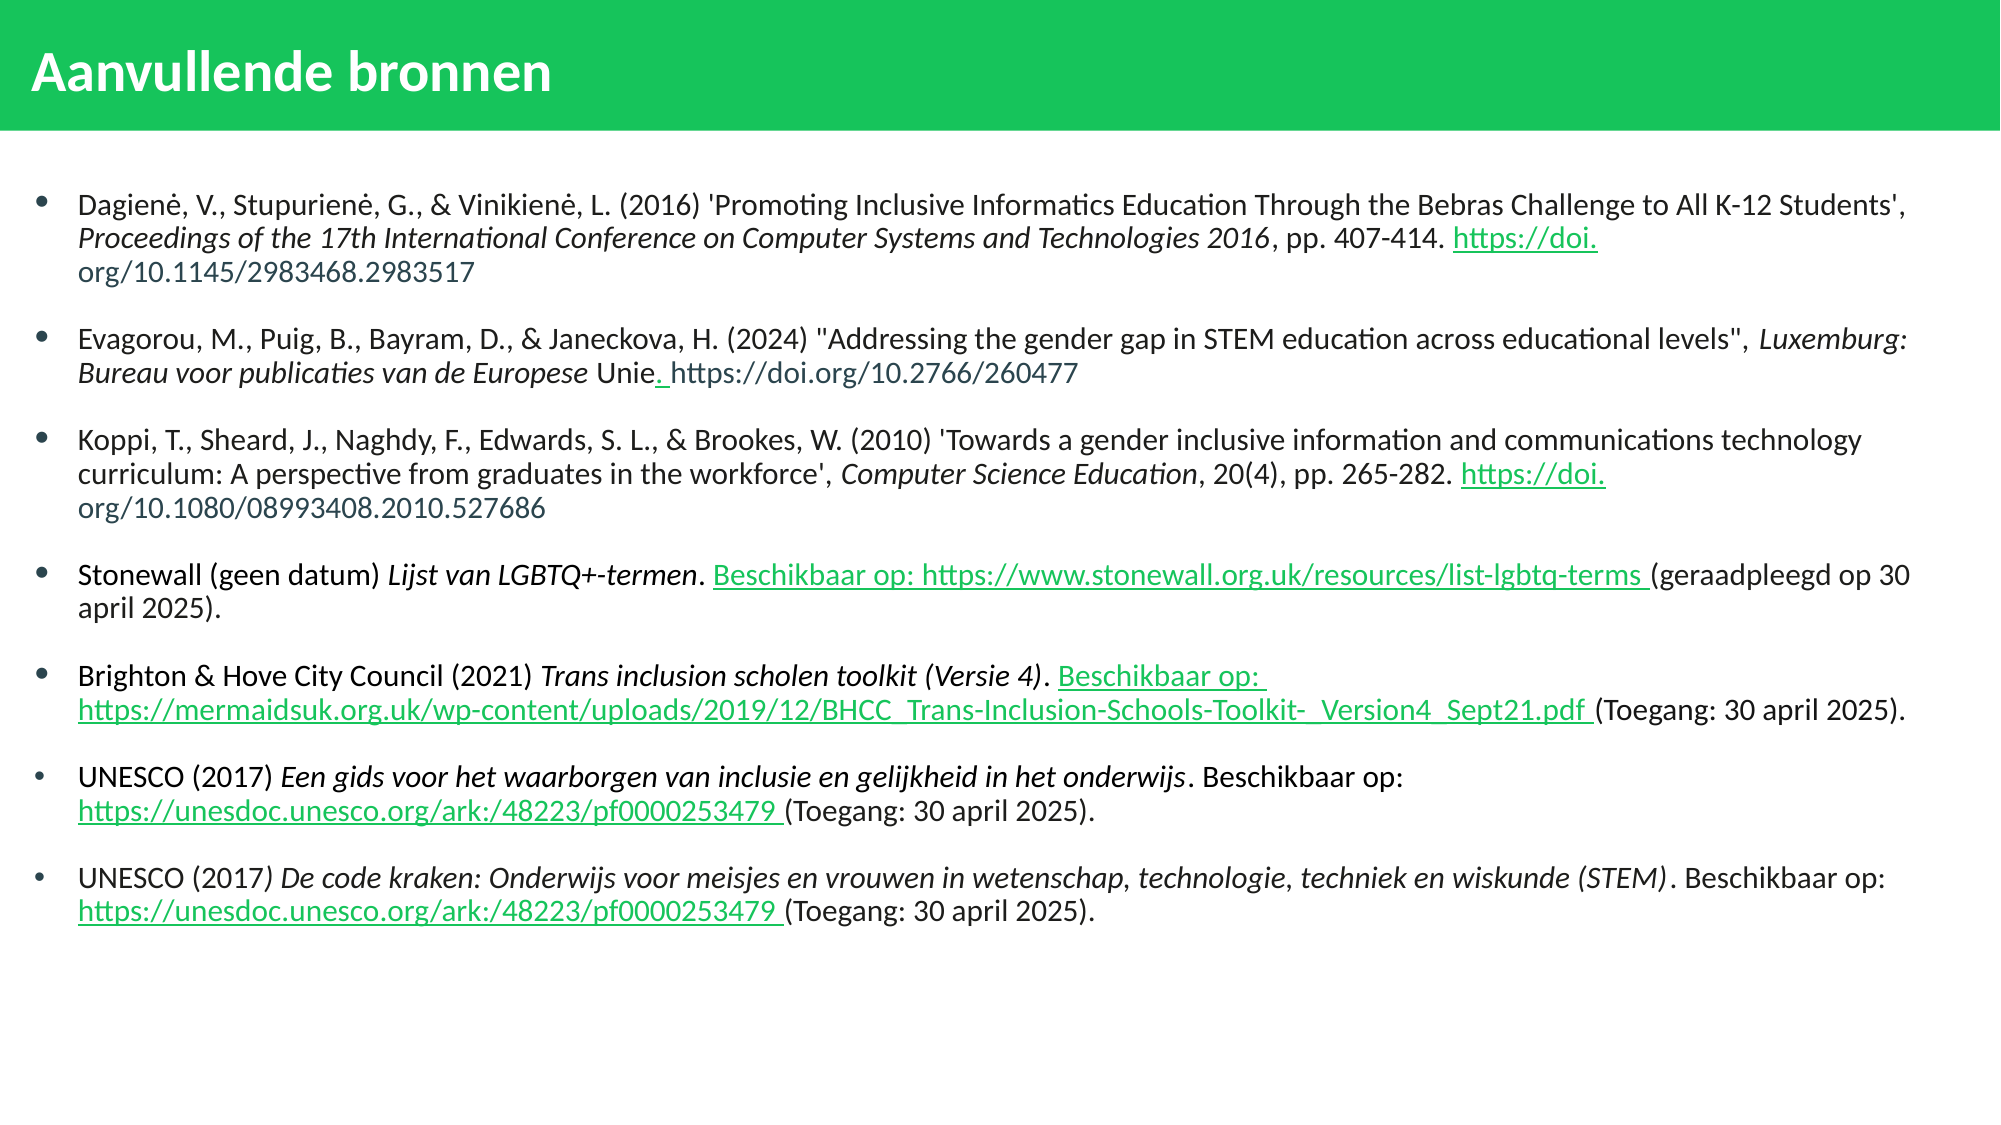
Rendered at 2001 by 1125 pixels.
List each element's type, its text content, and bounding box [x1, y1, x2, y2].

list Dagienė, V., Stupurienė, G., & Vinikienė, L. (2016) 'Promoting Inclusive Informatics Education Through the Bebras Challenge to All K-12 Students', Proceedings of the 17th International Conference on Computer Systems and Technologies 2016, pp. 407-414. https://doi.org/10.1145/2983468.2983517 Evagorou, M., Puig, B., Bayram, D., & Janeckova, H. (2024) "Addressing the gender gap in STEM education across educational levels", Luxemburg: Bureau voor publicaties van de Europese Unie. https://doi.org/10.2766/260477 Koppi, T., Sheard, J., Naghdy, F., Edwards, S. L., & Brookes, W. (2010) 'Towards a gender inclusive information and communications technology curriculum: A perspective from graduates in the workforce', Computer Science Education, 20(4), pp. 265-282. https://doi.org/10.1080/08993408.2010.527686 Stonewall (geen datum) Lijst van LGBTQ+-termen. Beschikbaar op: https://www.stonewall.org.uk/resources/list-lgbtq-terms (geraadpleegd op 30 april 2025). Brighton & Hove City Council (2021) Trans inclusion scholen toolkit (Versie 4). Beschikbaar op: https://mermaidsuk.org.uk/wp-content/uploads/2019/12/BHCC_Trans-Inclusion-Schools-Toolkit-_Version4_Sept21.pdf (Toegang: 30 april 2025). UNESCO (2017) Een gids voor het waarborgen van inclusie en gelijkheid in het onderwijs. Beschikbaar op: https://unesdoc.unesco.org/ark:/48223/pf0000253479 (Toegang: 30 april 2025). UNESCO (2017) De code kraken: Onderwijs voor meisjes en vrouwen in wetenschap, technologie, techniek en wiskunde (STEM). Beschikbaar op: https://unesdoc.unesco.org/ark:/48223/pf0000253479 (Toegang: 30 april 2025). [16, 180, 1976, 1049]
title Aanvullende bronnen [16, 13, 1976, 131]
